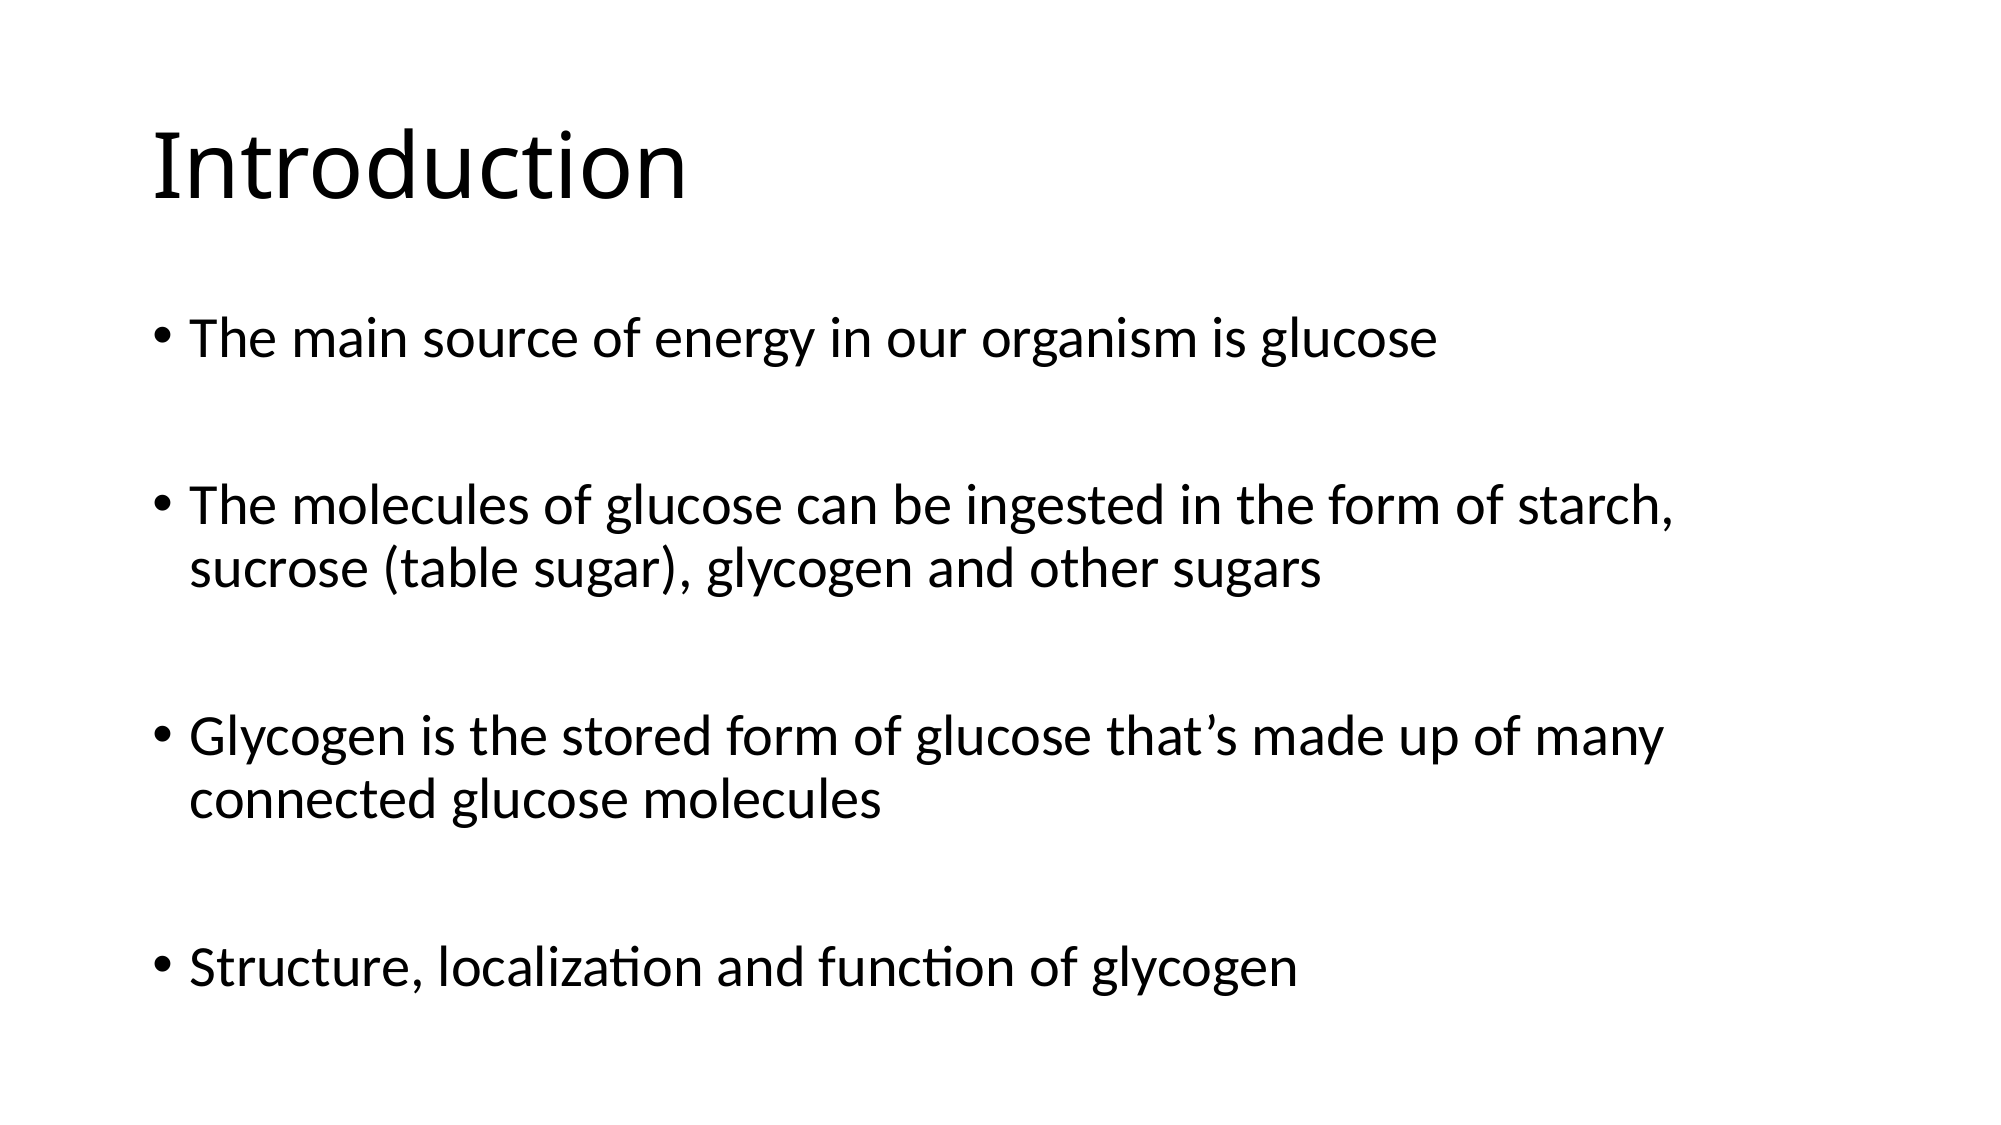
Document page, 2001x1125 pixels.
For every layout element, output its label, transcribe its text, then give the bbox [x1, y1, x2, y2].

list The main source of energy in our organism is glucose The molecules of glucose can be ingested in the form of starch, sucrose (table sugar), glycogen and other sugars Glycogen is the stored form of glucose that’s made up of many connected glucose molecules Structure, localization and function of glycogen [137, 299, 1863, 1014]
title Introduction [137, 59, 1863, 278]
